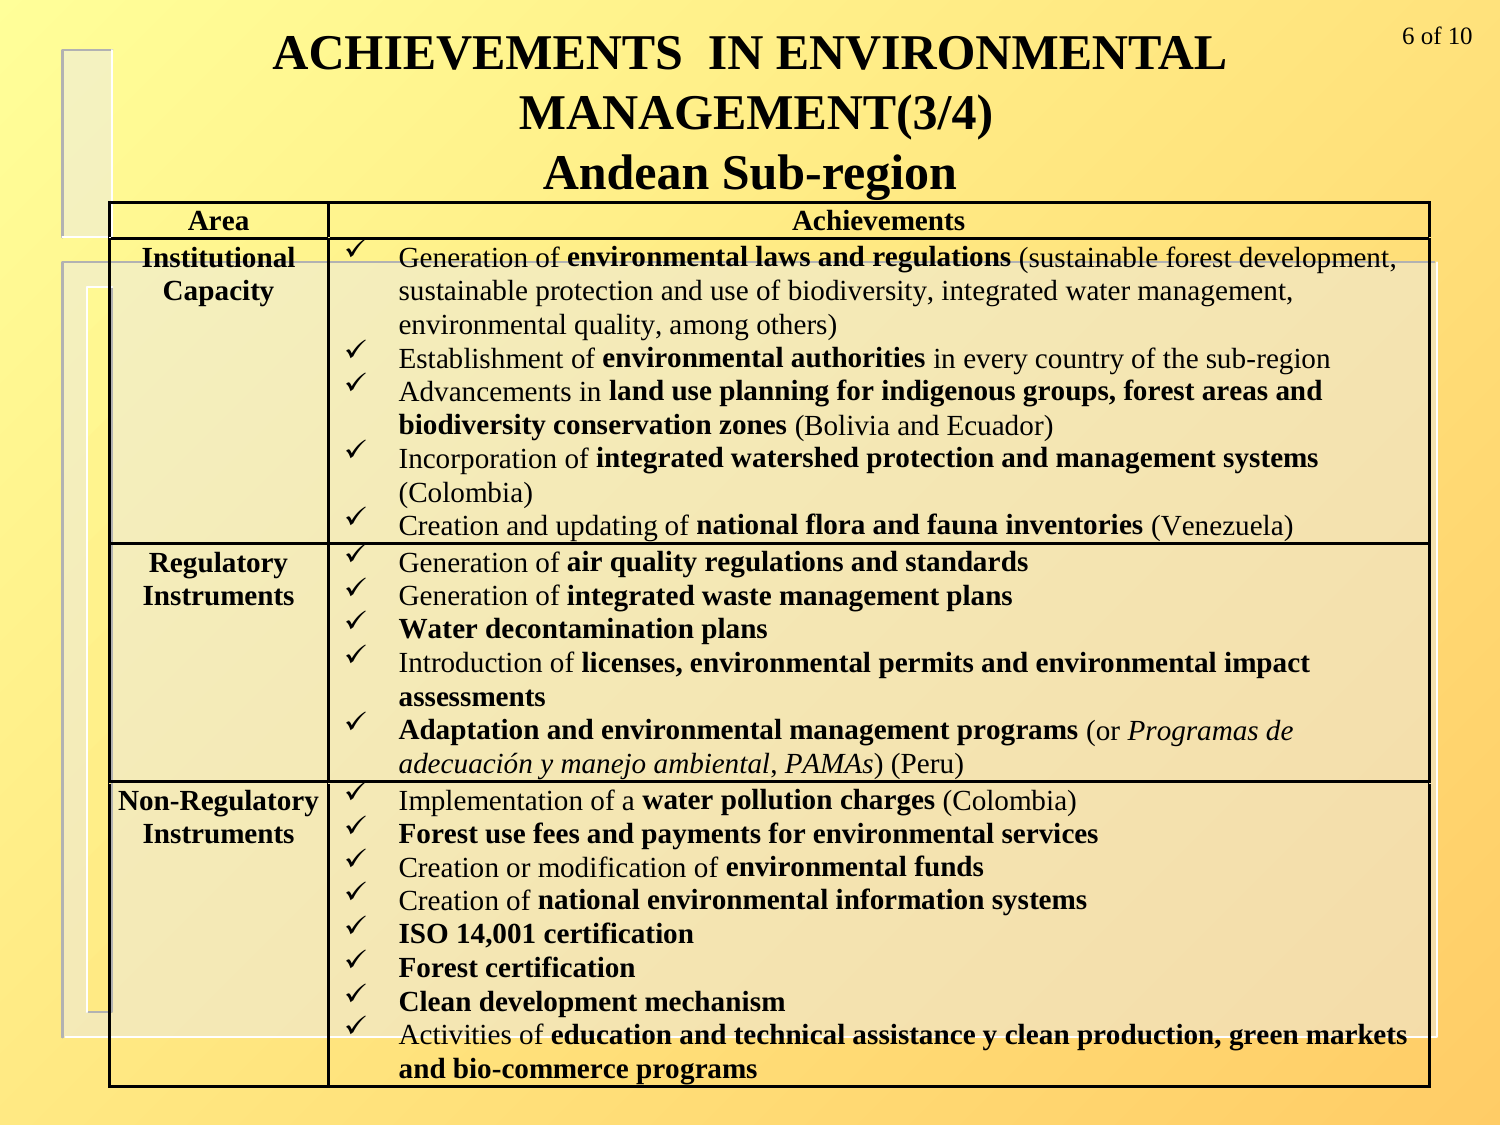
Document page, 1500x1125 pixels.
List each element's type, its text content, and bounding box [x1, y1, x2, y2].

text_box ACHIEVEMENTS IN ENVIRONMENTAL MANAGEMENT(3/4) Andean Sub-region [0, 12, 1500, 208]
text_box 6 of 10 [1249, 12, 1488, 58]
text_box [100, 200, 1500, 1125]
